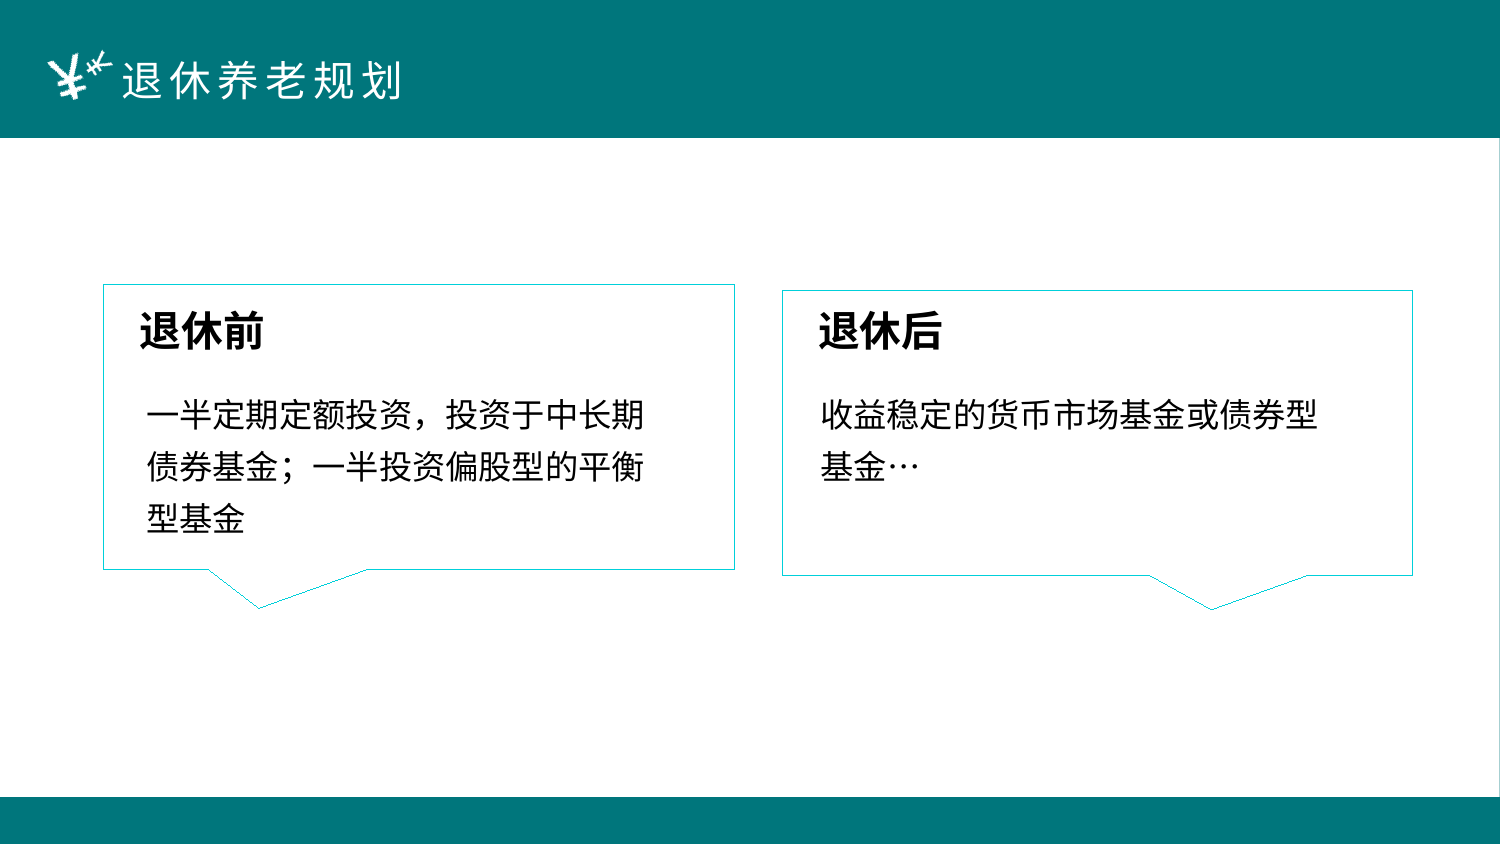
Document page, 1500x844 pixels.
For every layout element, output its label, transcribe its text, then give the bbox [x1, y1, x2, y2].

text_box 收益稳定的货币市场基金或债券型基金… [805, 374, 1361, 494]
text_box [782, 290, 1413, 610]
text_box 退休前 [124, 297, 280, 362]
text_box [103, 284, 735, 609]
text_box 一半定期定额投资，投资于中长期债券基金；一半投资偏股型的平衡型基金 [131, 374, 687, 546]
text_box 退休后 [803, 297, 959, 362]
